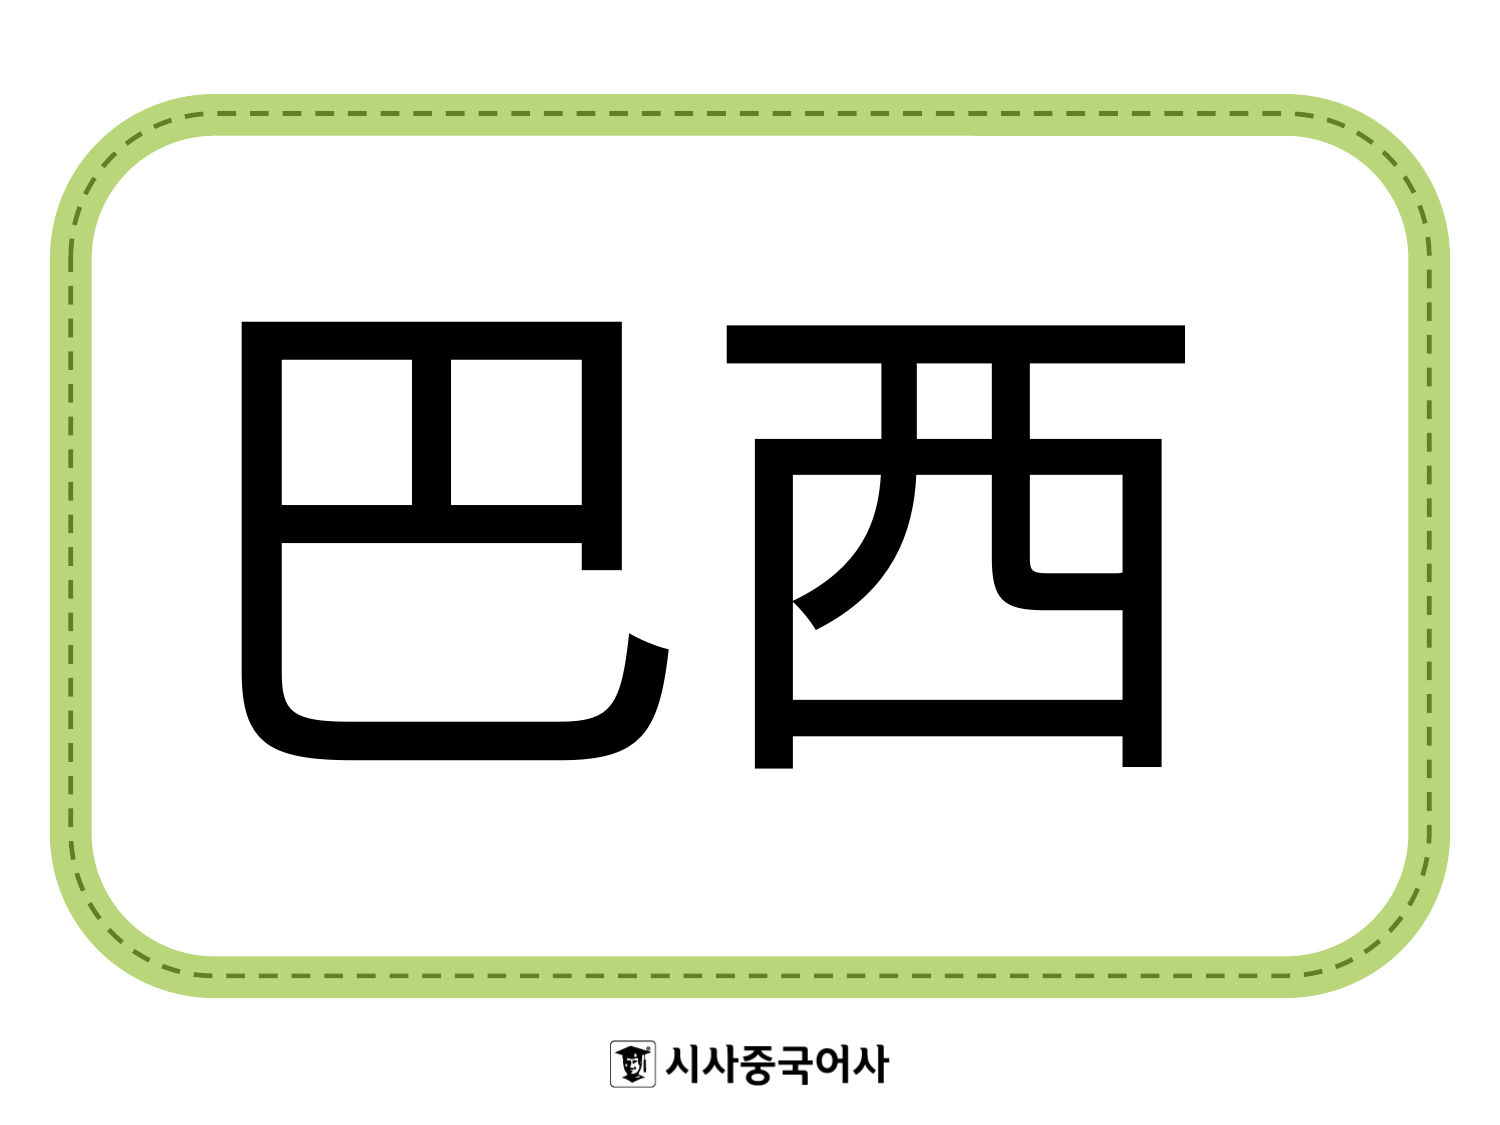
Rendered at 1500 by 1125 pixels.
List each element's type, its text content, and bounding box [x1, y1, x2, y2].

text_box 巴西 [145, 189, 1354, 853]
picture [602, 1034, 898, 1094]
